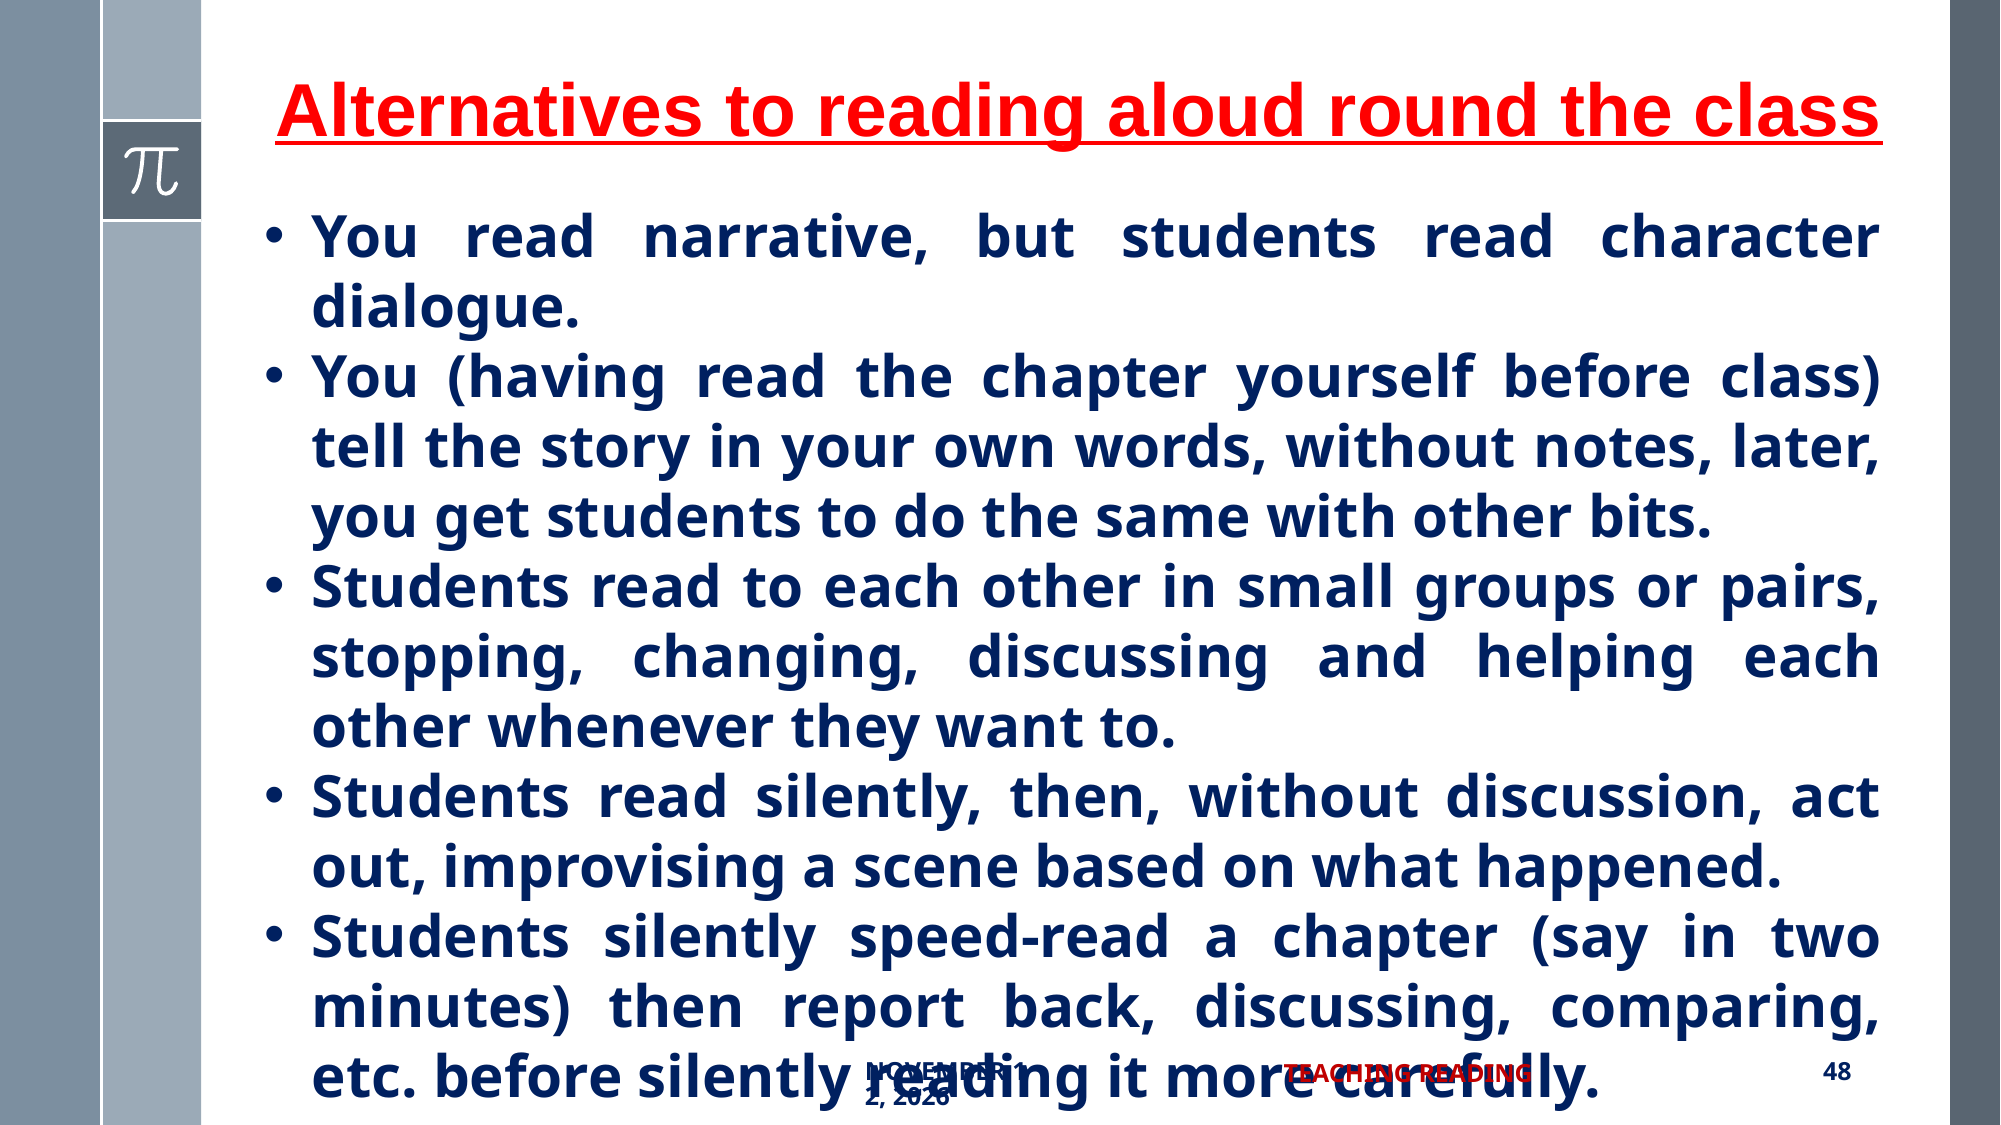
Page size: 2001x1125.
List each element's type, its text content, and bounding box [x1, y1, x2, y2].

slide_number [849, 1042, 1050, 1103]
footer Teaching Reading [1082, 1042, 1735, 1103]
text_box You read narrative, but students read character dialogue. You (having read the chapter yourself before class) tell the story in your own words, without notes, later, you get students to do the same with other bits. Students read to each other in small groups or pairs, stopping, changing, discussing and helping each other whenever they want to. Students read silently, then, without discussion, act out, improvising a scene based on what happened. Students silently speed-read a chapter (say in two minutes) then report back, discussing, comparing, etc. before silently reading it more carefully. [249, 191, 1897, 1117]
slide_number 48 [1766, 1042, 1867, 1103]
title Alternatives to reading aloud round the class [259, 0, 1899, 161]
